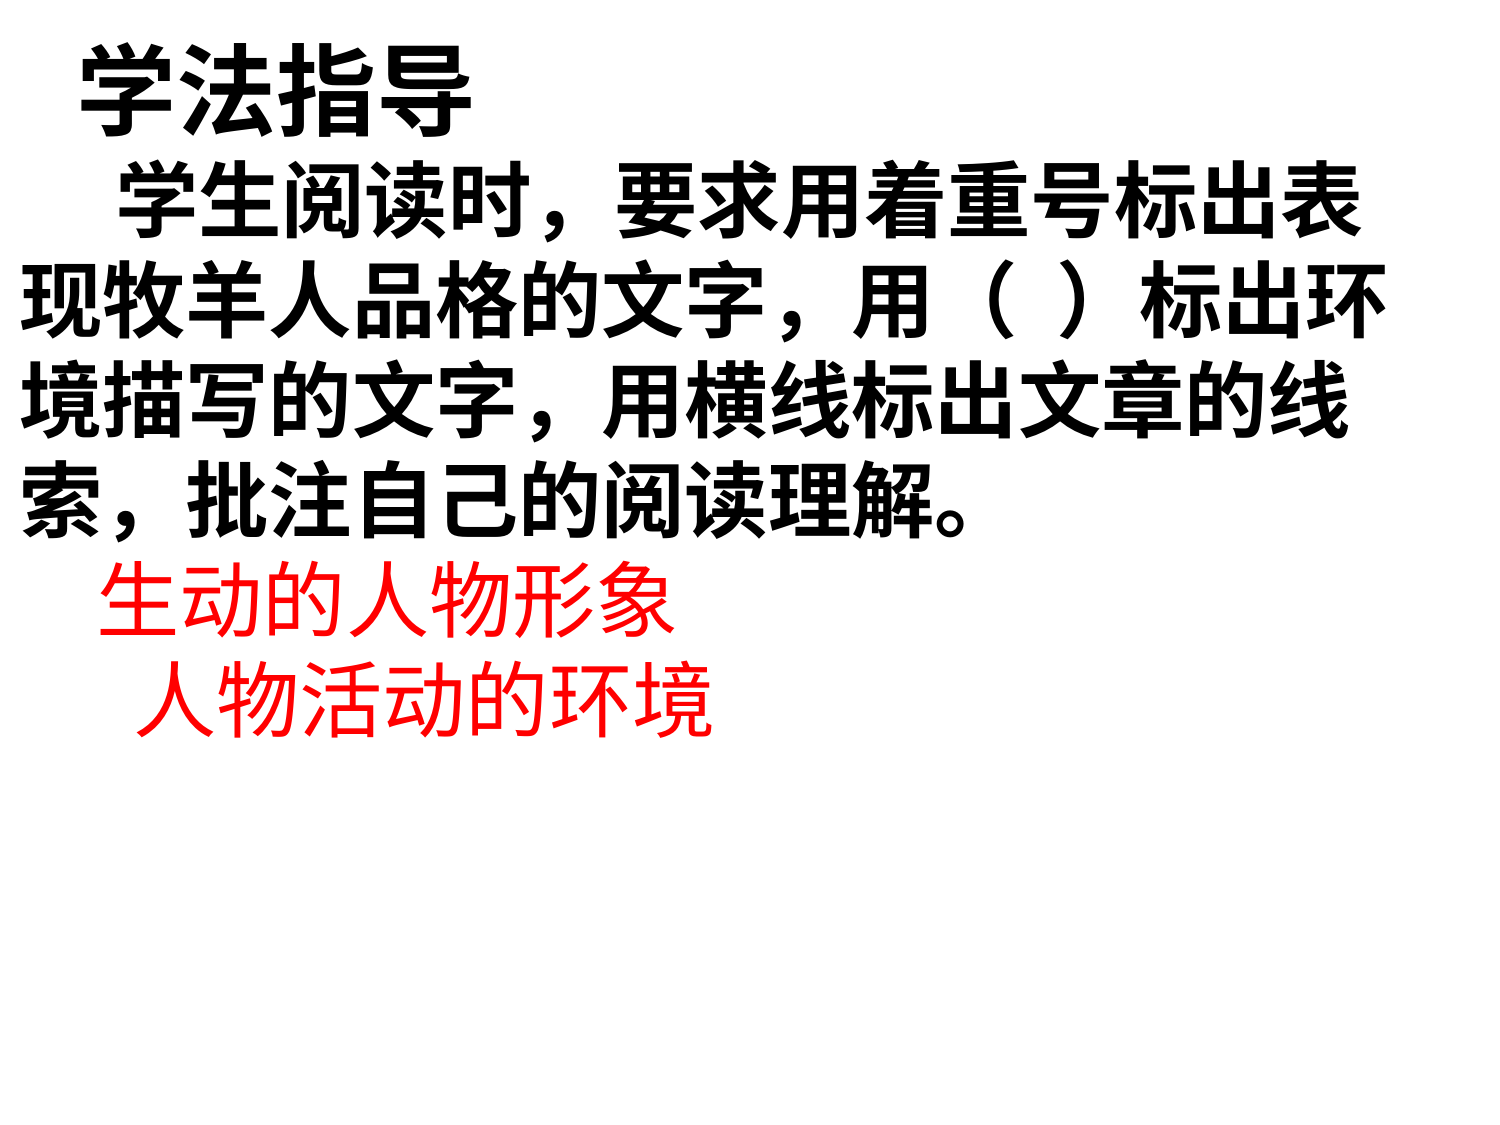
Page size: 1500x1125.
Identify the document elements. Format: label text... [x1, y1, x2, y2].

text_box 学法指导 学生阅读时，要求用着重号标出表现牧羊人品格的文字，用（ ）标出环境描写的文字，用横线标出文章的线索，批注自己的阅读理解。 生动的人物形象 人物活动的环境 [4, 21, 1425, 756]
